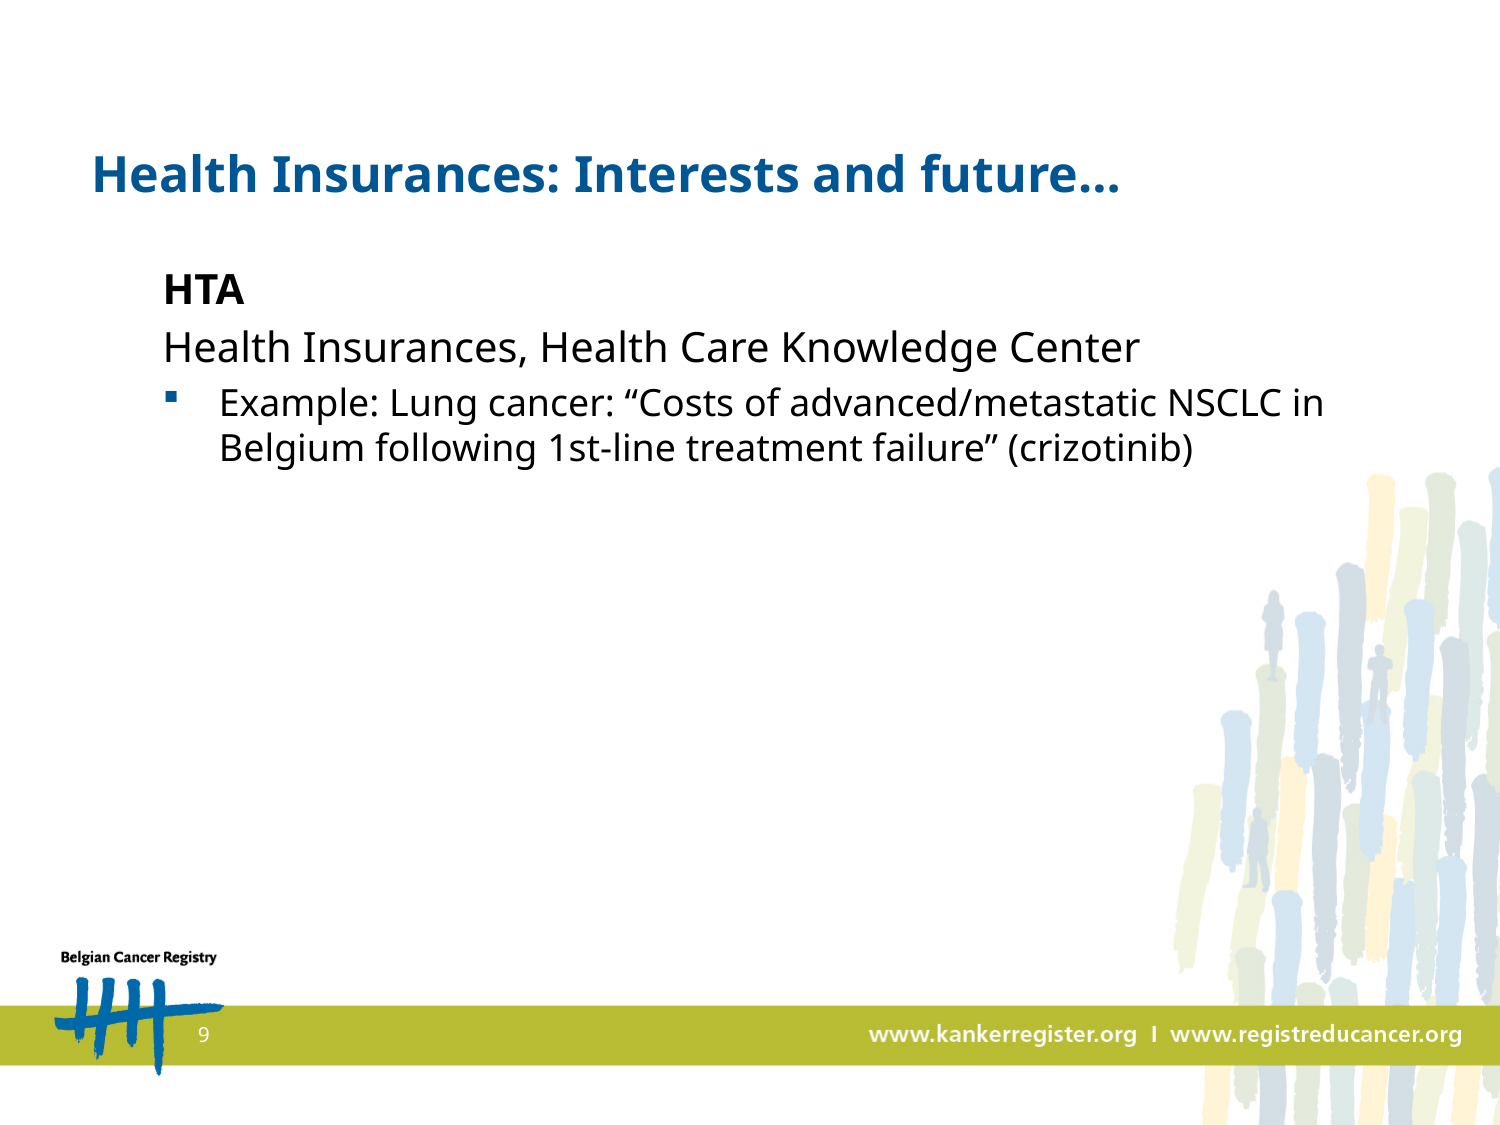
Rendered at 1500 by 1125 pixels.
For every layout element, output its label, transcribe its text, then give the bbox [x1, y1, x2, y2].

title Health Insurances: Interests and future… [76, 113, 1371, 232]
picture [0, 0, 1500, 1125]
list HTA Health Insurances, Health Care Knowledge Center Example: Lung cancer: “Costs of advanced/metastatic NSCLC in Belgium following 1st-line treatment failure” (crizotinib) [147, 255, 1447, 976]
